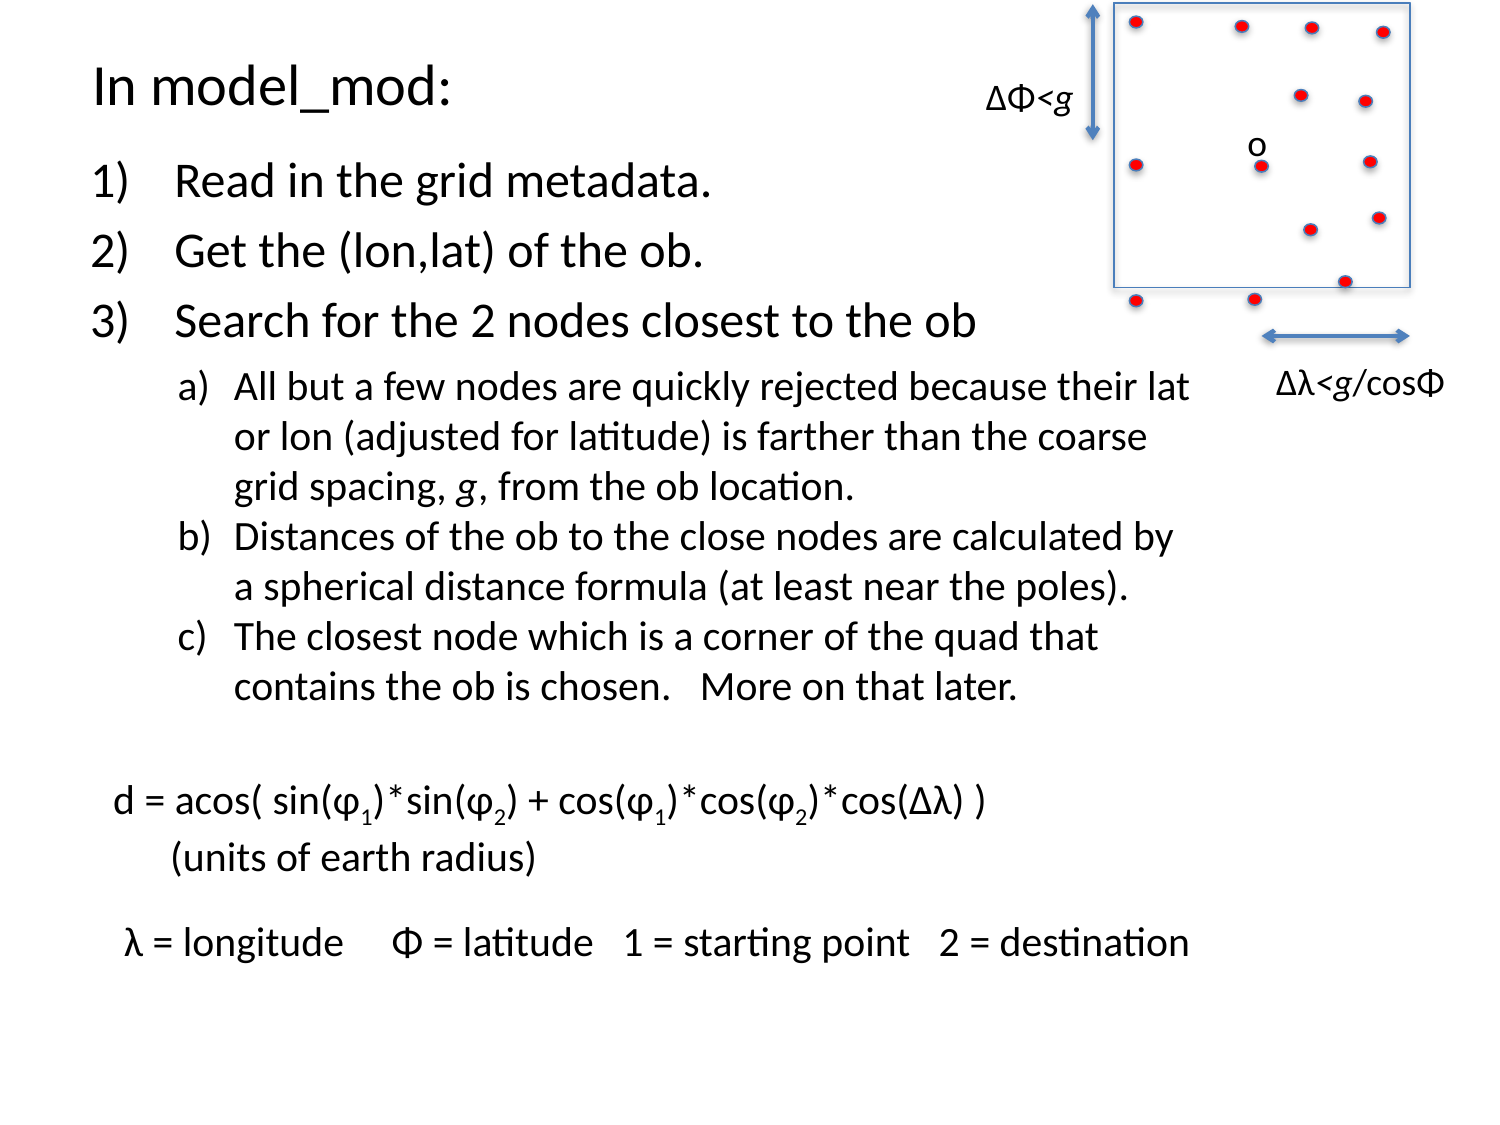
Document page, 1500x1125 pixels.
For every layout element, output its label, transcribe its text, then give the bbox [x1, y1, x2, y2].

text_box [1254, 159, 1270, 173]
text_box o [1232, 111, 1283, 172]
text_box ΔΦ<g [971, 65, 1085, 125]
text_box d = acos( sin(φ1)*sin(φ2) + cos(φ1)*cos(φ2)*cos(Δλ) ) (units of earth radius) [98, 765, 1012, 888]
text_box [1128, 158, 1144, 172]
list Read in the grid metadata. Get the (lon,lat) of the ob. Search for the 2 nodes closest to the ob [75, 140, 1425, 436]
text_box [1247, 292, 1263, 306]
text_box Δλ<g/cosΦ [1261, 350, 1461, 411]
text_box All but a few nodes are quickly rejected because their lat or lon (adjusted for latitude) is farther than the coarse grid spacing, g, from the ob location. Distances of the ob to the close nodes are calculated by a spherical distance formula (at least near the poles). The closest node which is a corner of the quad that contains the ob is chosen. More on that later. [162, 351, 1209, 762]
text_box [1362, 155, 1378, 169]
text_box [1375, 25, 1391, 39]
text_box [1128, 294, 1144, 308]
text_box In model_mod: [77, 39, 468, 195]
text_box [1303, 223, 1319, 237]
text_box [1293, 88, 1309, 103]
text_box [1128, 15, 1144, 29]
text_box λ = longitude Φ = latitude 1 = starting point 2 = destination [109, 907, 1207, 973]
text_box [1371, 211, 1387, 225]
text_box [1304, 21, 1320, 35]
text_box [1234, 19, 1250, 34]
text_box [1358, 94, 1374, 108]
text_box [1337, 275, 1353, 289]
